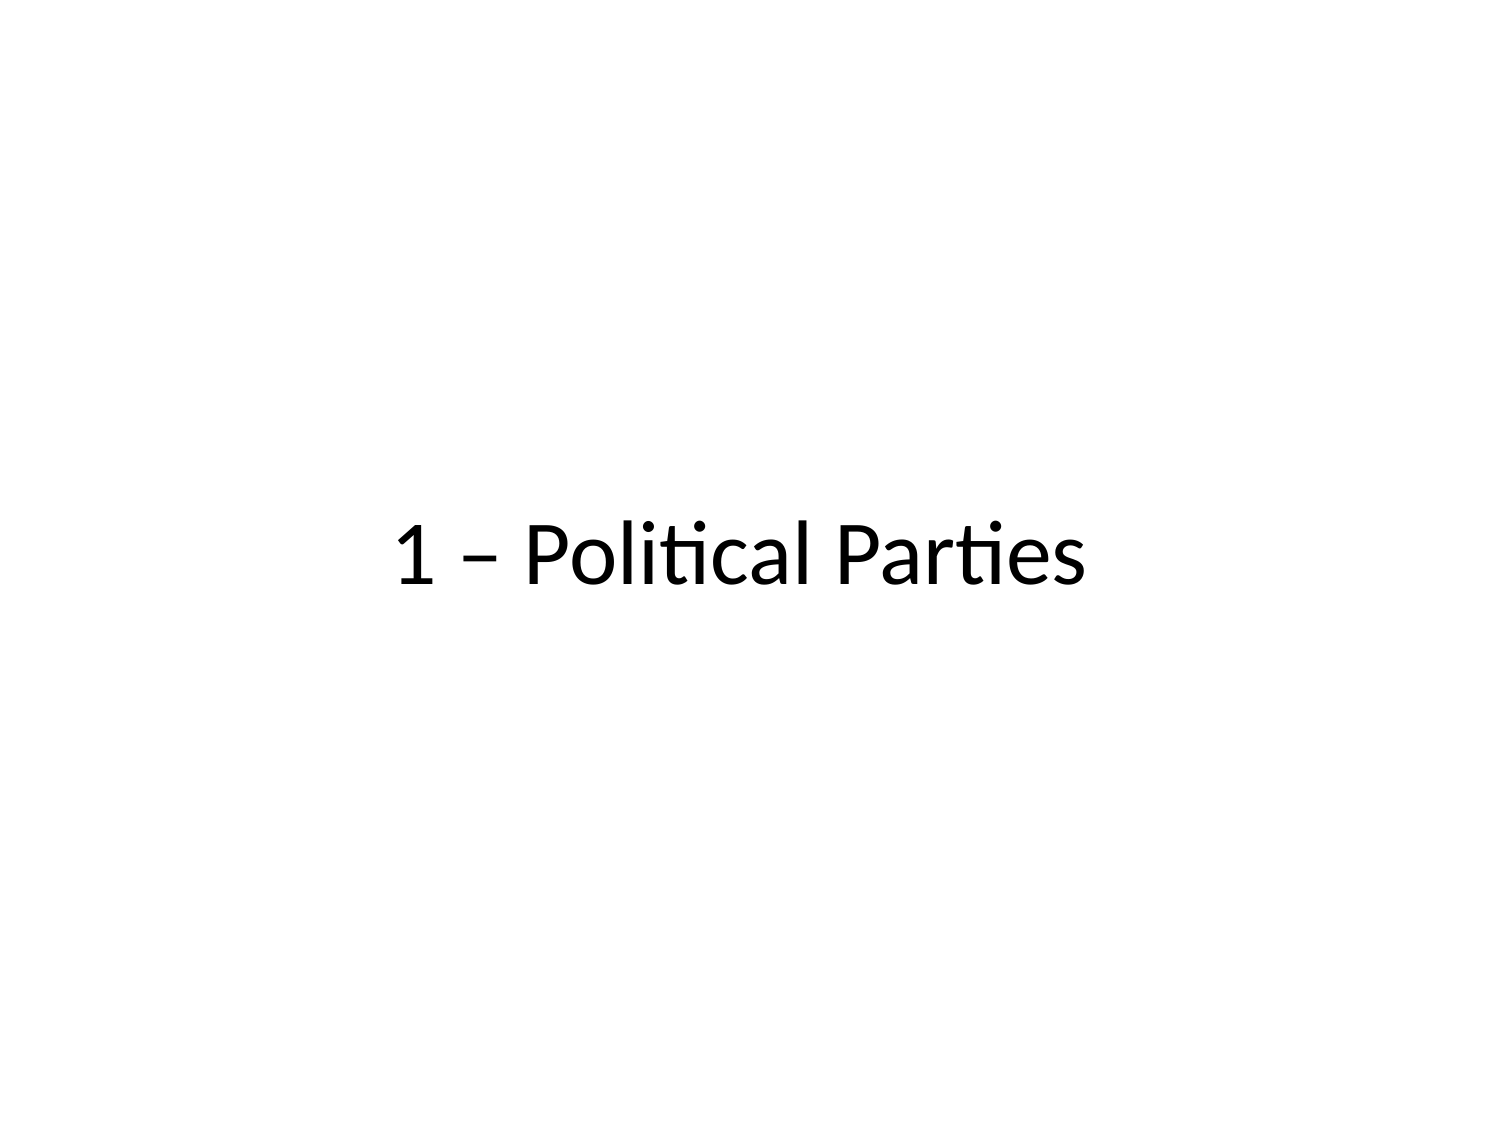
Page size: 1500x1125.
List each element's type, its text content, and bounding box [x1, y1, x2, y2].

title 1 – Political Parties [74, 44, 1426, 1051]
